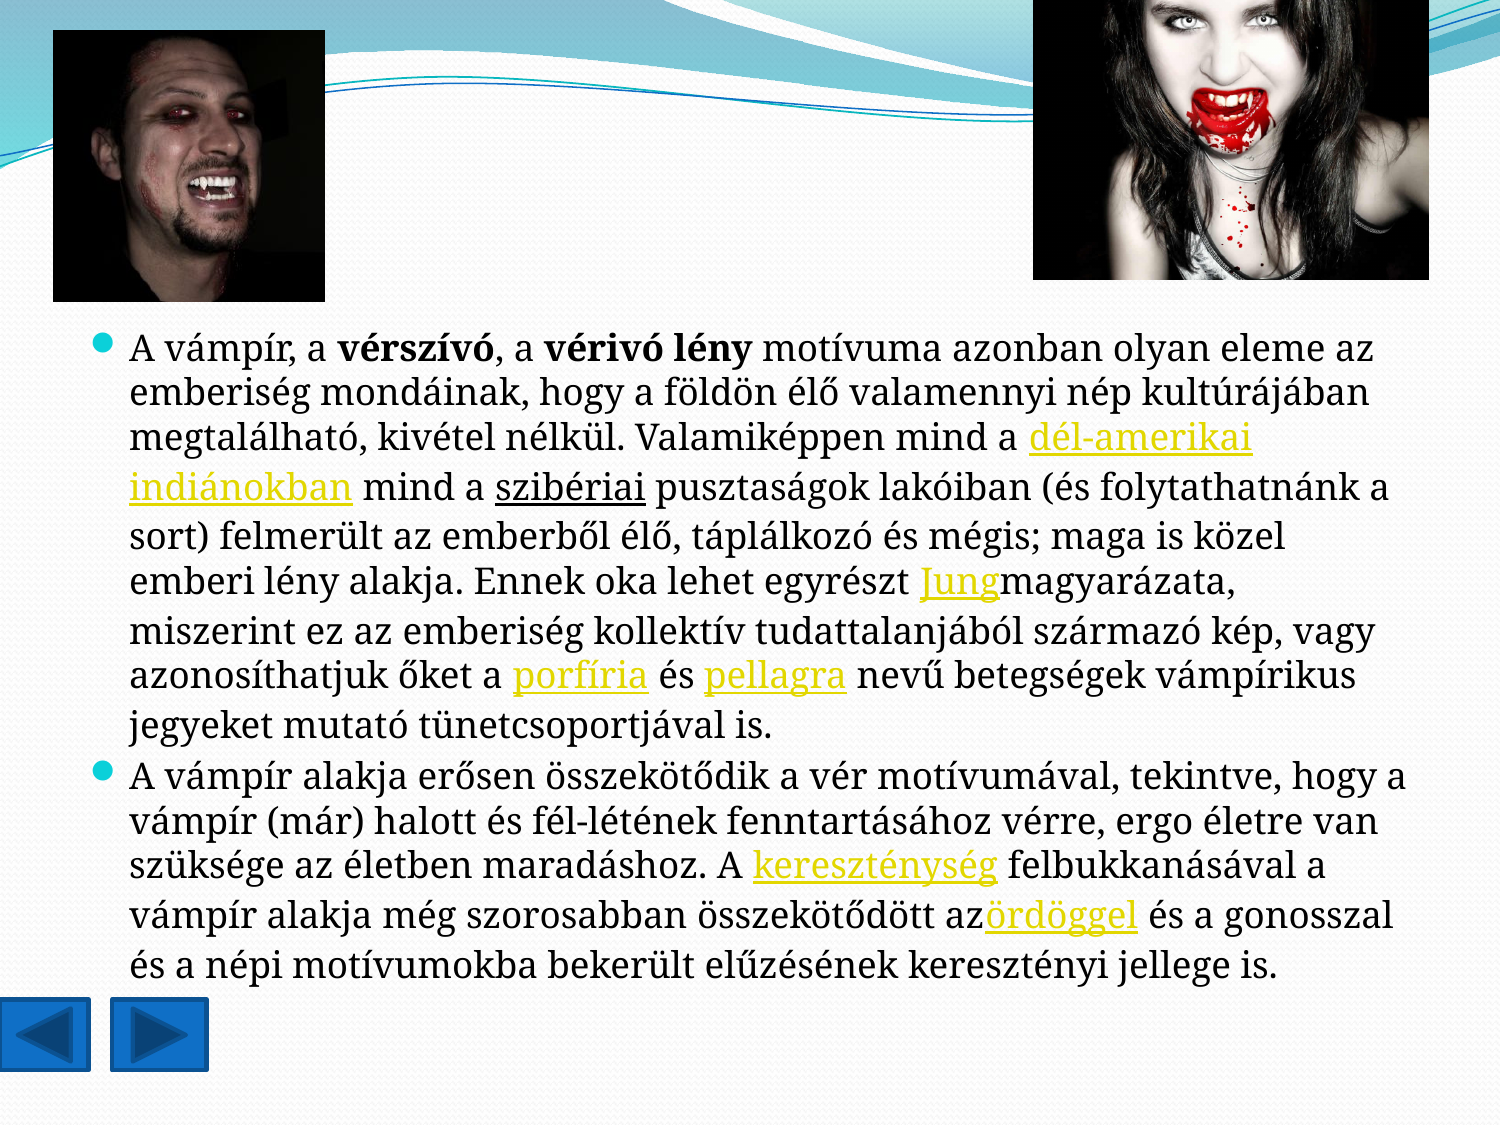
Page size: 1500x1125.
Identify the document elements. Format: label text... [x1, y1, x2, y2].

text_box [0, 997, 91, 1072]
picture [1033, 0, 1429, 280]
text_box [110, 997, 209, 1072]
picture [52, 30, 326, 302]
list A vámpír, a vérszívó, a vérivó lény motívuma azonban olyan eleme az emberiség mondáinak, hogy a földön élő valamennyi nép kultúrájában megtalálható, kivétel nélkül. Valamiképpen mind a dél-amerikai indiánokban mind a szibériai pusztaságok lakóiban (és folytathatnánk a sort) felmerült az emberből élő, táplálkozó és mégis; maga is közel emberi lény alakja. Ennek oka lehet egyrészt Jungmagyarázata, miszerint ez az emberiség kollektív tudattalanjából származó kép, vagy azonosíthatjuk őket a porfíria és pellagra nevű betegségek vámpírikus jegyeket mutató tünetcsoportjával is. A vámpír alakja erősen összekötődik a vér motívumával, tekintve, hogy a vámpír (már) halott és fél-létének fenntartásához vérre, ergo életre van szüksége az életben maradáshoz. A kereszténység felbukkanásával a vámpír alakja még szorosabban összekötődött azördöggel és a gonosszal és a népi motívumokba bekerült elűzésének keresztényi jellege is. [75, 317, 1425, 1038]
